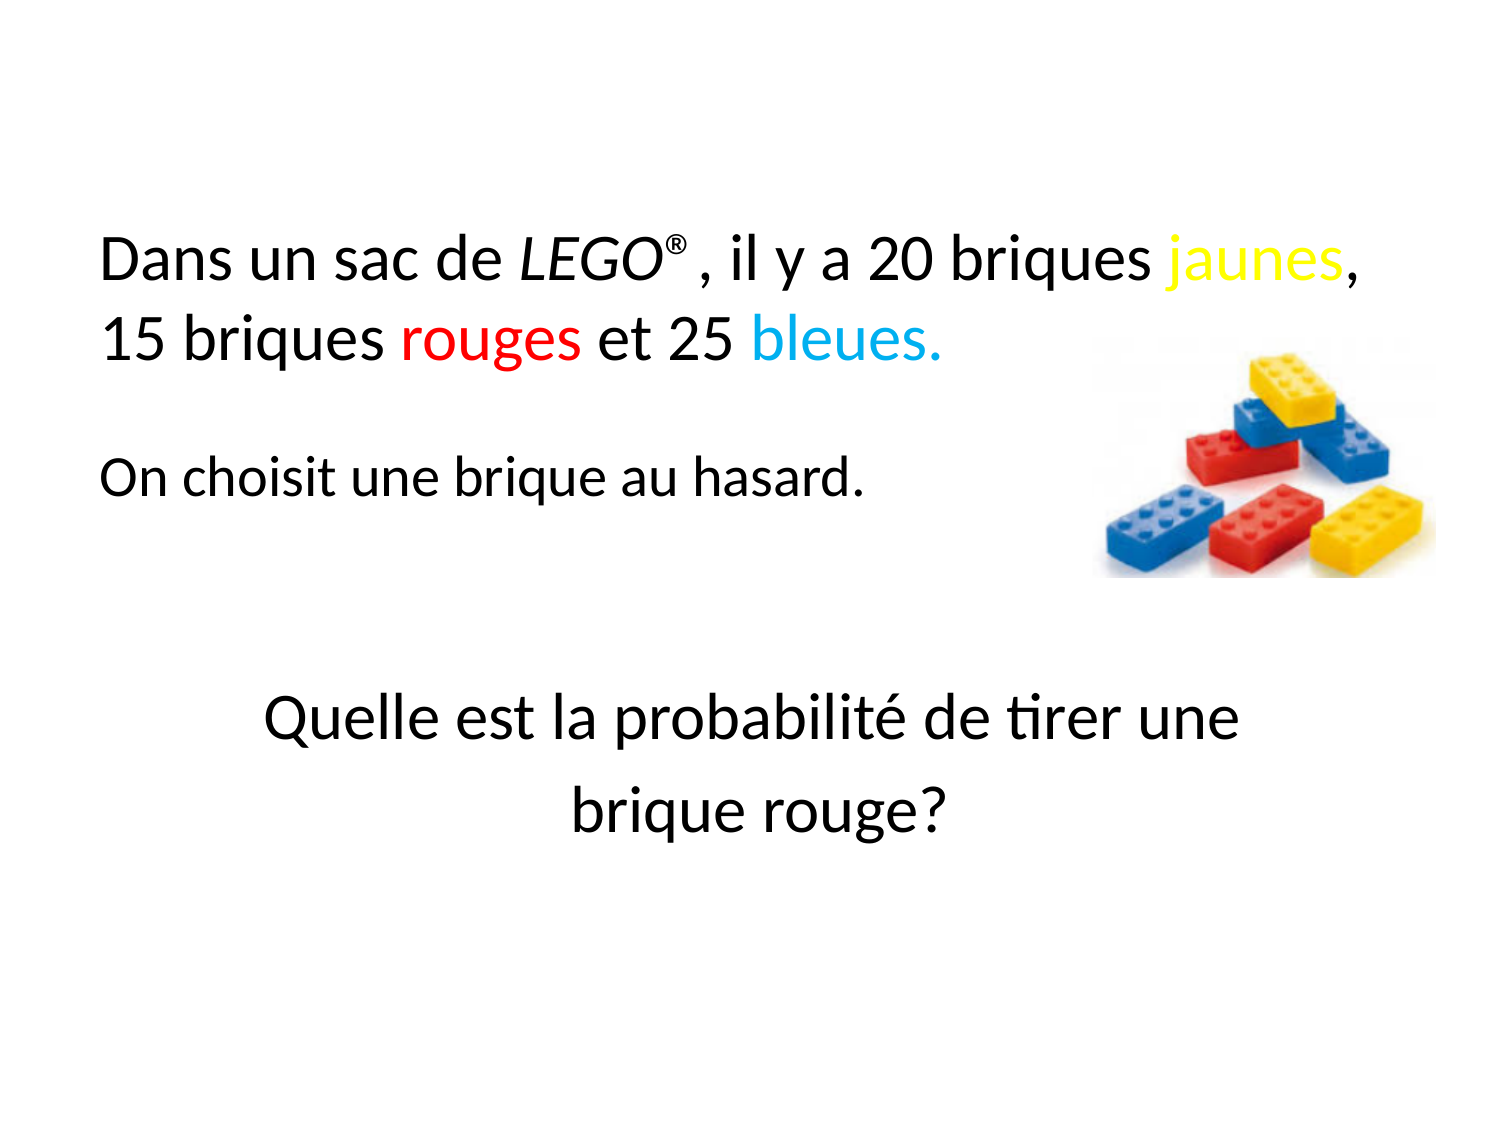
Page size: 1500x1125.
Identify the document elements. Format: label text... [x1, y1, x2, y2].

picture [1092, 334, 1436, 578]
list Dans un sac de LEGO®, il y a 20 briques jaunes, 15 briques rouges et 25 bleues. On choisit une brique au hasard. Quelle est la probabilité de tirer une brique rouge? [85, 206, 1436, 949]
